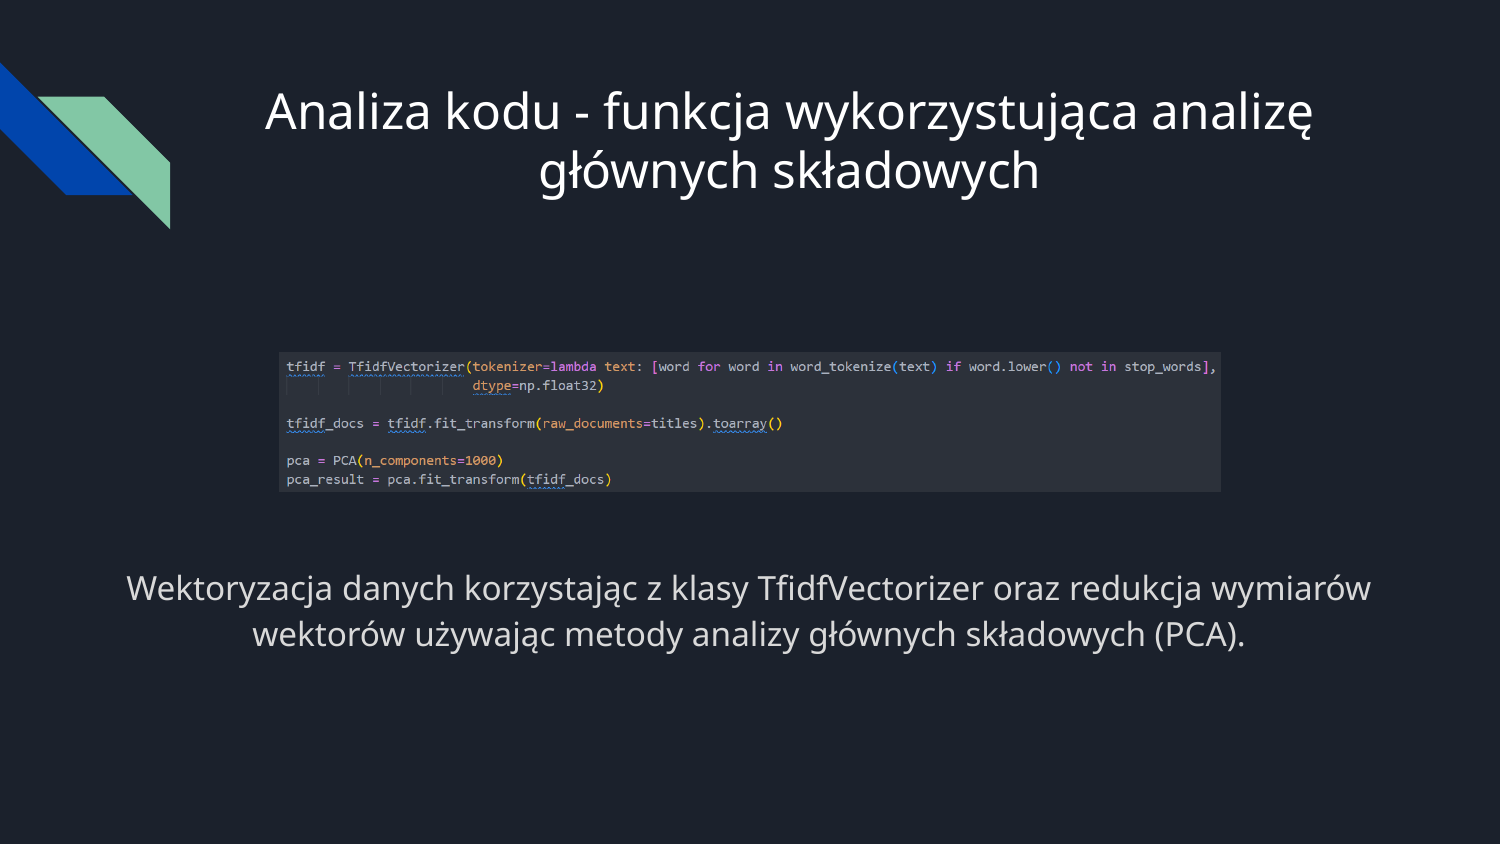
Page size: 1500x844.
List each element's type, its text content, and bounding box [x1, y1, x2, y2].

picture [279, 352, 1221, 492]
list Wektoryzacja danych korzystając z klasy TfidfVectorizer oraz redukcja wymiarów wektorów używając metody analizy głównych składowych (PCA). [110, 546, 1390, 697]
title Analiza kodu - funkcja wykorzystująca analizę głównych składowych [212, 64, 1368, 215]
